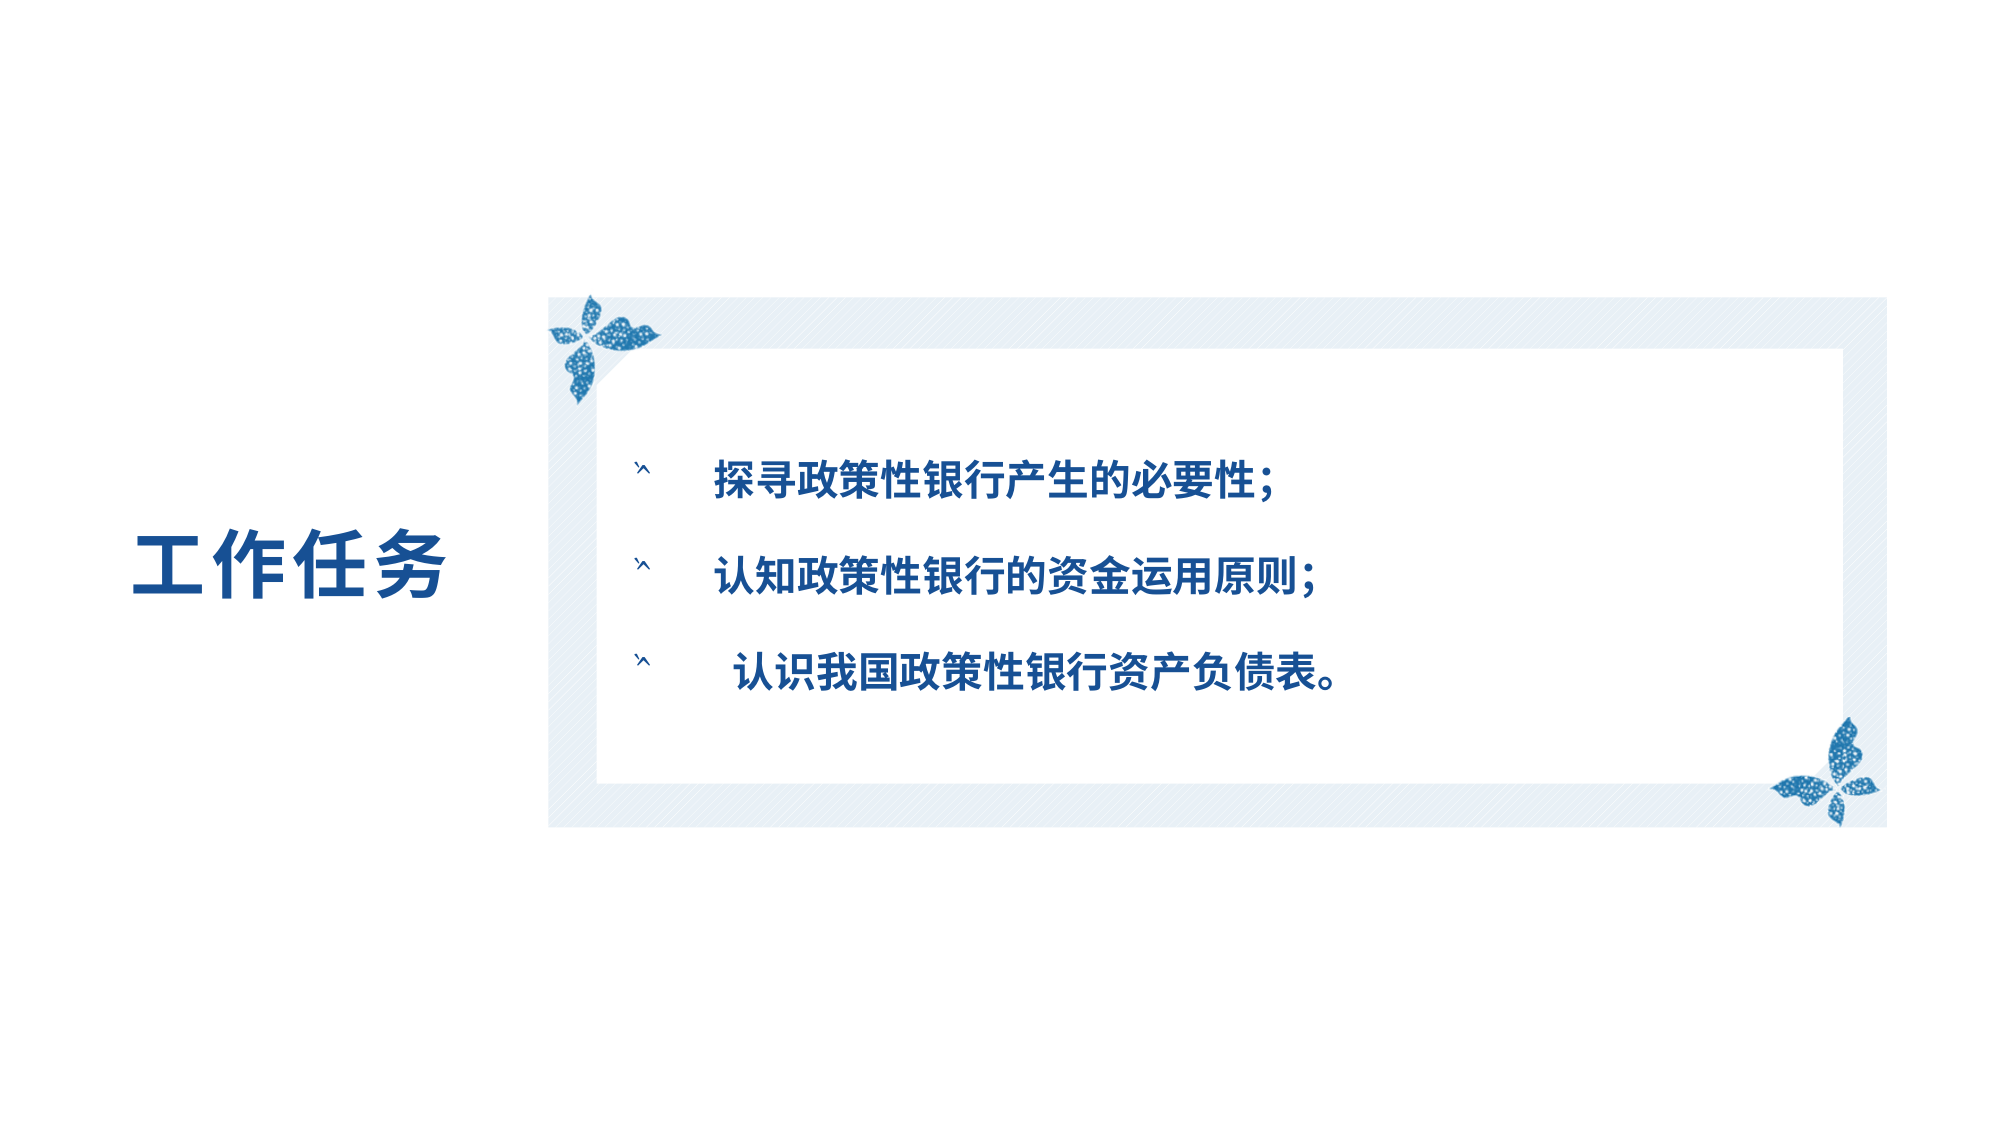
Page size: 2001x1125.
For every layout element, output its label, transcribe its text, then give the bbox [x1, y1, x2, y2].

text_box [548, 297, 1887, 828]
picture [1766, 717, 1887, 828]
text_box 工作任务 [113, 465, 470, 660]
picture [519, 270, 665, 410]
